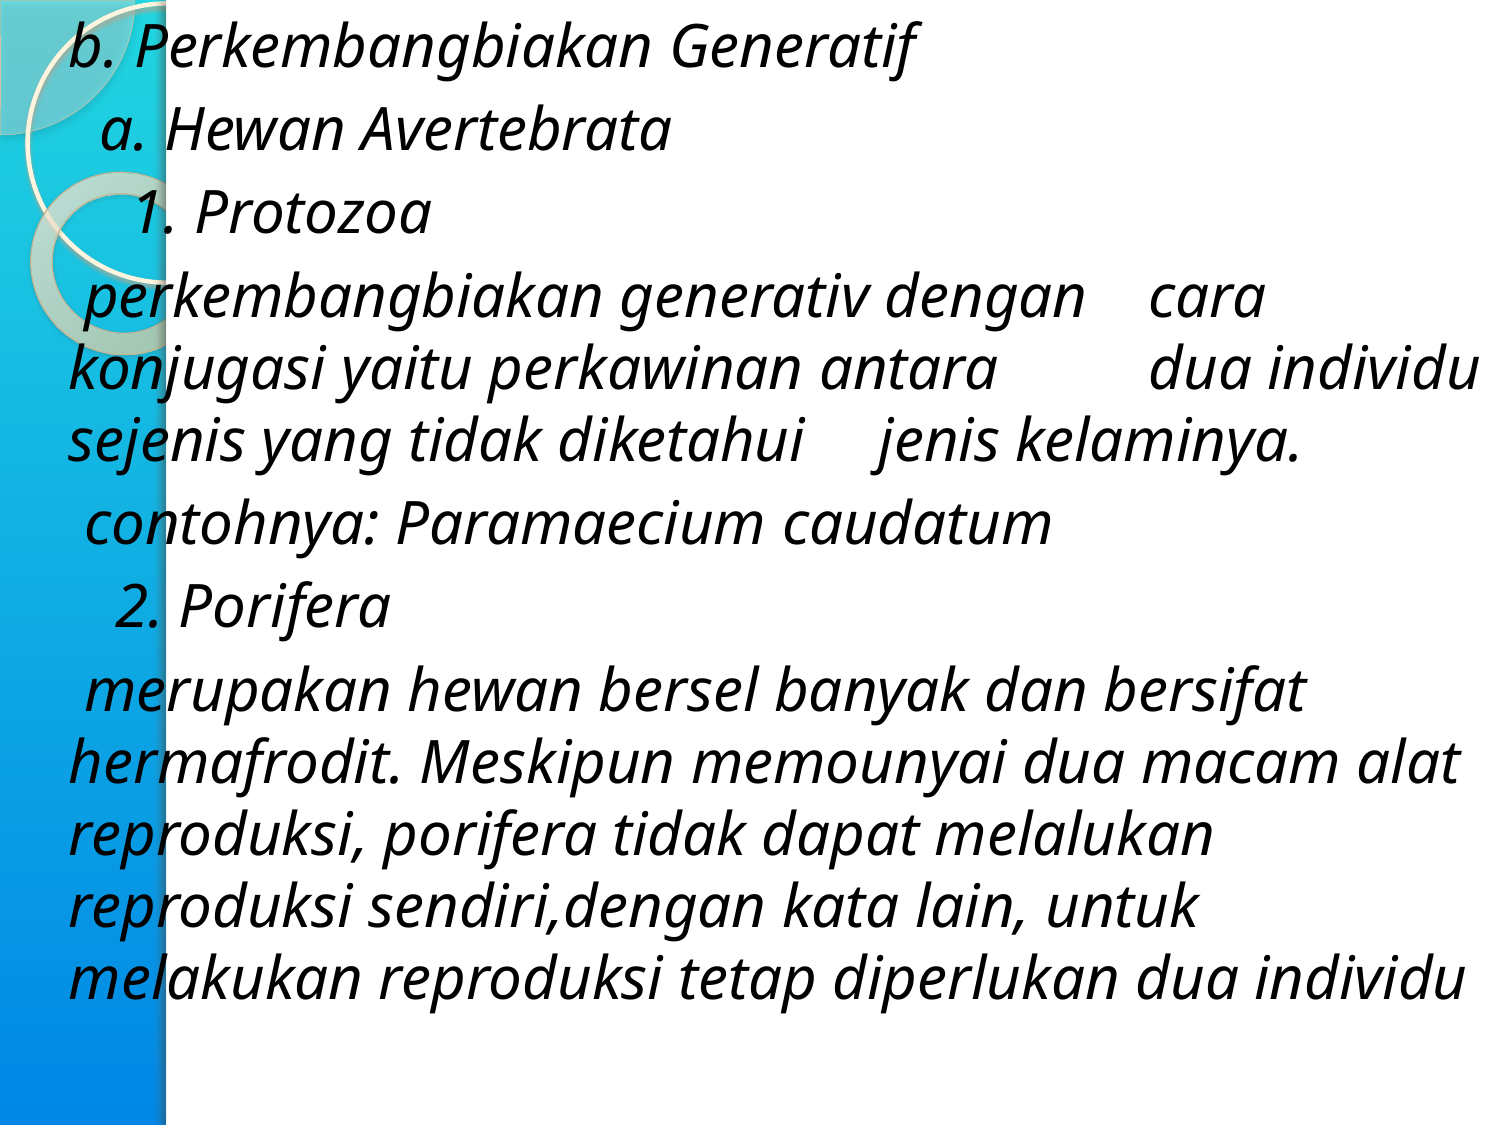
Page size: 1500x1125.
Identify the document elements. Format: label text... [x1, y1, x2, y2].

list b. Perkembangbiakan Generatif a. Hewan Avertebrata 1. Protozoa perkembangbiakan generativ dengan cara konjugasi yaitu perkawinan antara dua individu sejenis yang tidak diketahui jenis kelaminya. contohnya: Paramaecium caudatum 2. Porifera merupakan hewan bersel banyak dan bersifat hermafrodit. Meskipun memounyai dua macam alat reproduksi, porifera tidak dapat melalukan reproduksi sendiri,dengan kata lain, untuk melakukan reproduksi tetap diperlukan dua individu [0, 0, 1500, 1125]
